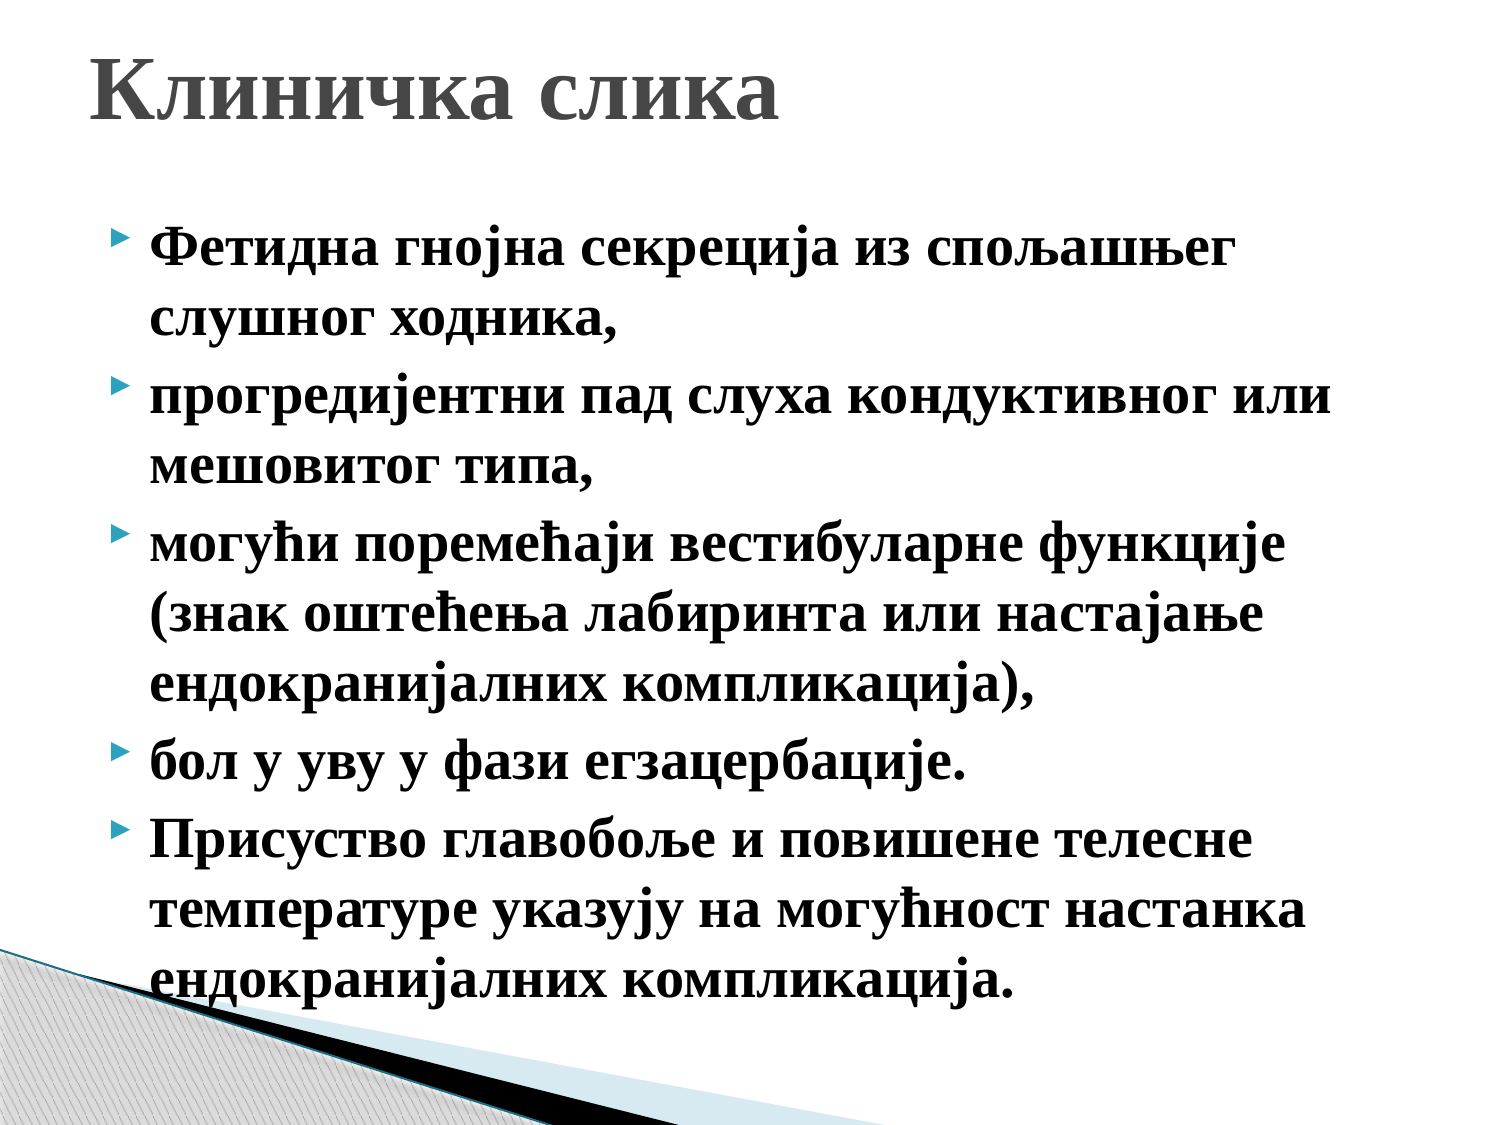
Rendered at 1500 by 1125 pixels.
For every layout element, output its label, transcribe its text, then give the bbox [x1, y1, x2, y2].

list Фетидна гнојна секреција из спољашњег слушног ходника, прогредијентни пад слуха кондуктивног или мешовитог типа, могући поремећаји вестибуларне функције (знак оштећења лабиринта или настајање ендокранијалних компликација), бол у уву у фази егзацербације. Присуство главобоље и повишене телесне температуре указују на могућност настанка ендокранијалних компликација. [75, 225, 1425, 1075]
title Клиничка слика [75, 50, 1425, 225]
